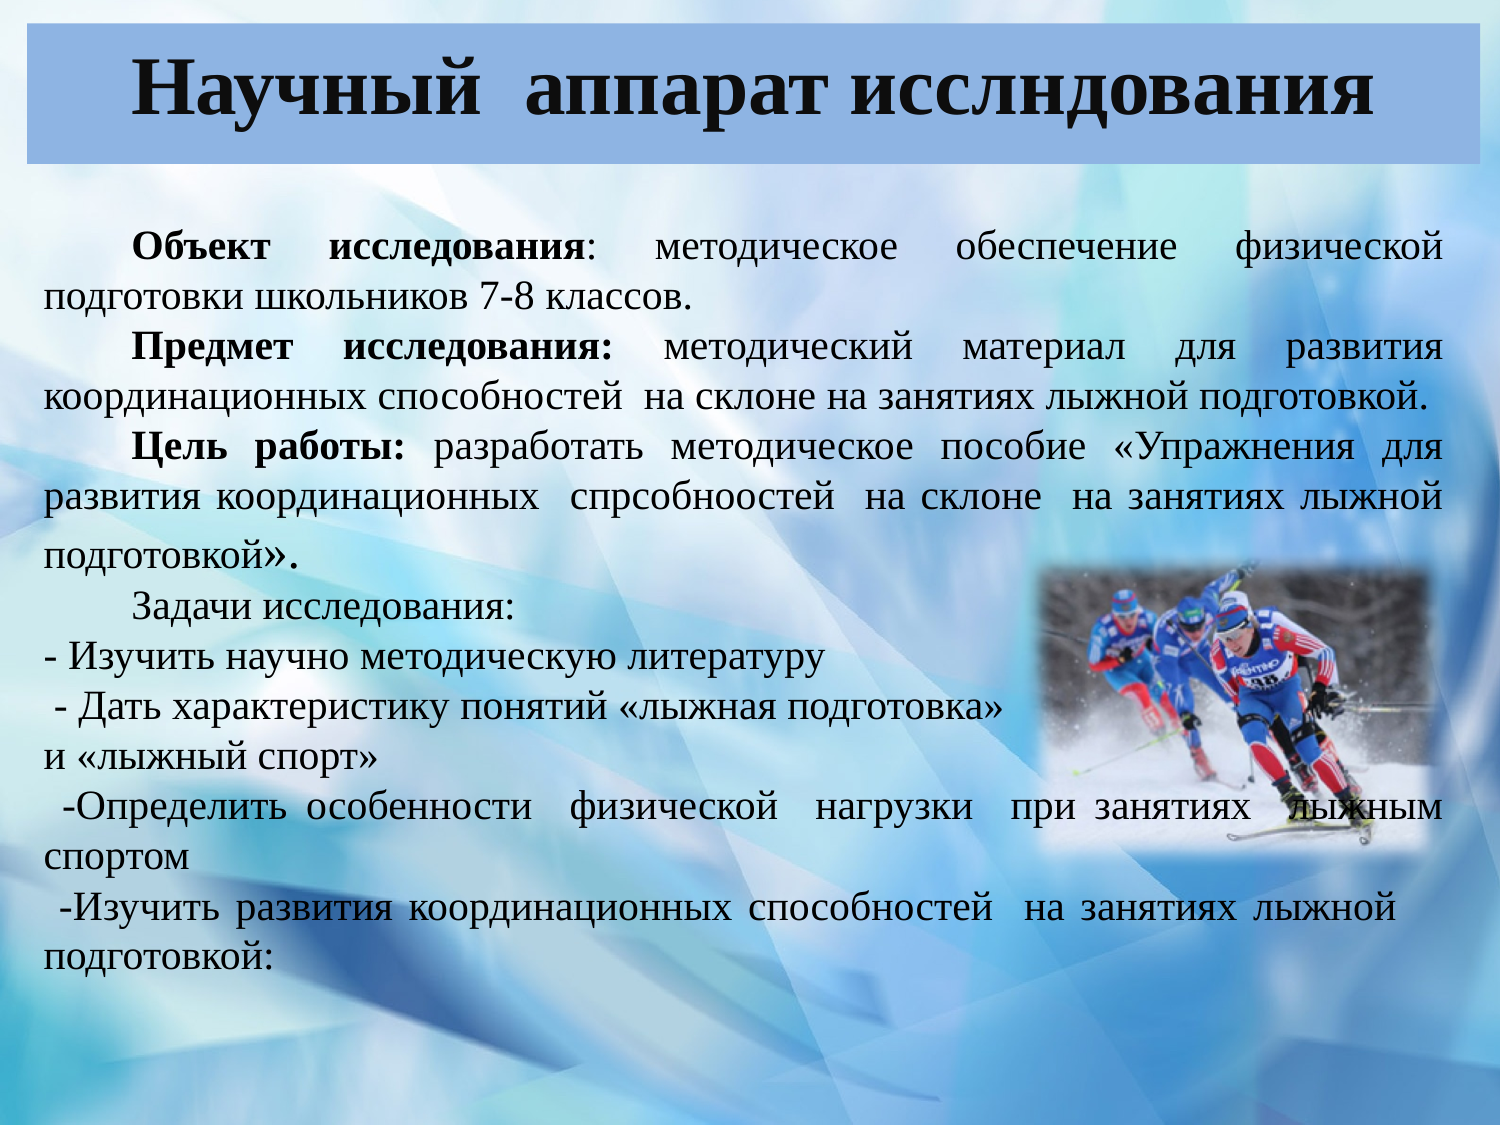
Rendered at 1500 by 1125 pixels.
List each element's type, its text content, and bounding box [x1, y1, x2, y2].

subtitle Объект исследования: методическое обеспечение физической подготовки школьников 7-8 классов. Предмет исследования: методический материал для развития координационных способностей на склоне на занятиях лыжной подготовкой. Цель работы: разработать методическое пособие «Упражнения для развития координационных спрсобноостей на склоне на занятиях лыжной подготовкой». Задачи исследования: - Изучить научно методическую литературу - Дать характеристику понятий «лыжная подготовка» и «лыжный спорт» -Определить особенности физической нагрузки при занятиях лыжным спортом -Изучить развития координационных способностей на занятиях лыжной подготовкой: [28, 160, 1459, 1125]
picture [1021, 550, 1448, 870]
picture [0, 0, 1500, 1125]
title Научный аппарат исслндования [27, 23, 1481, 164]
